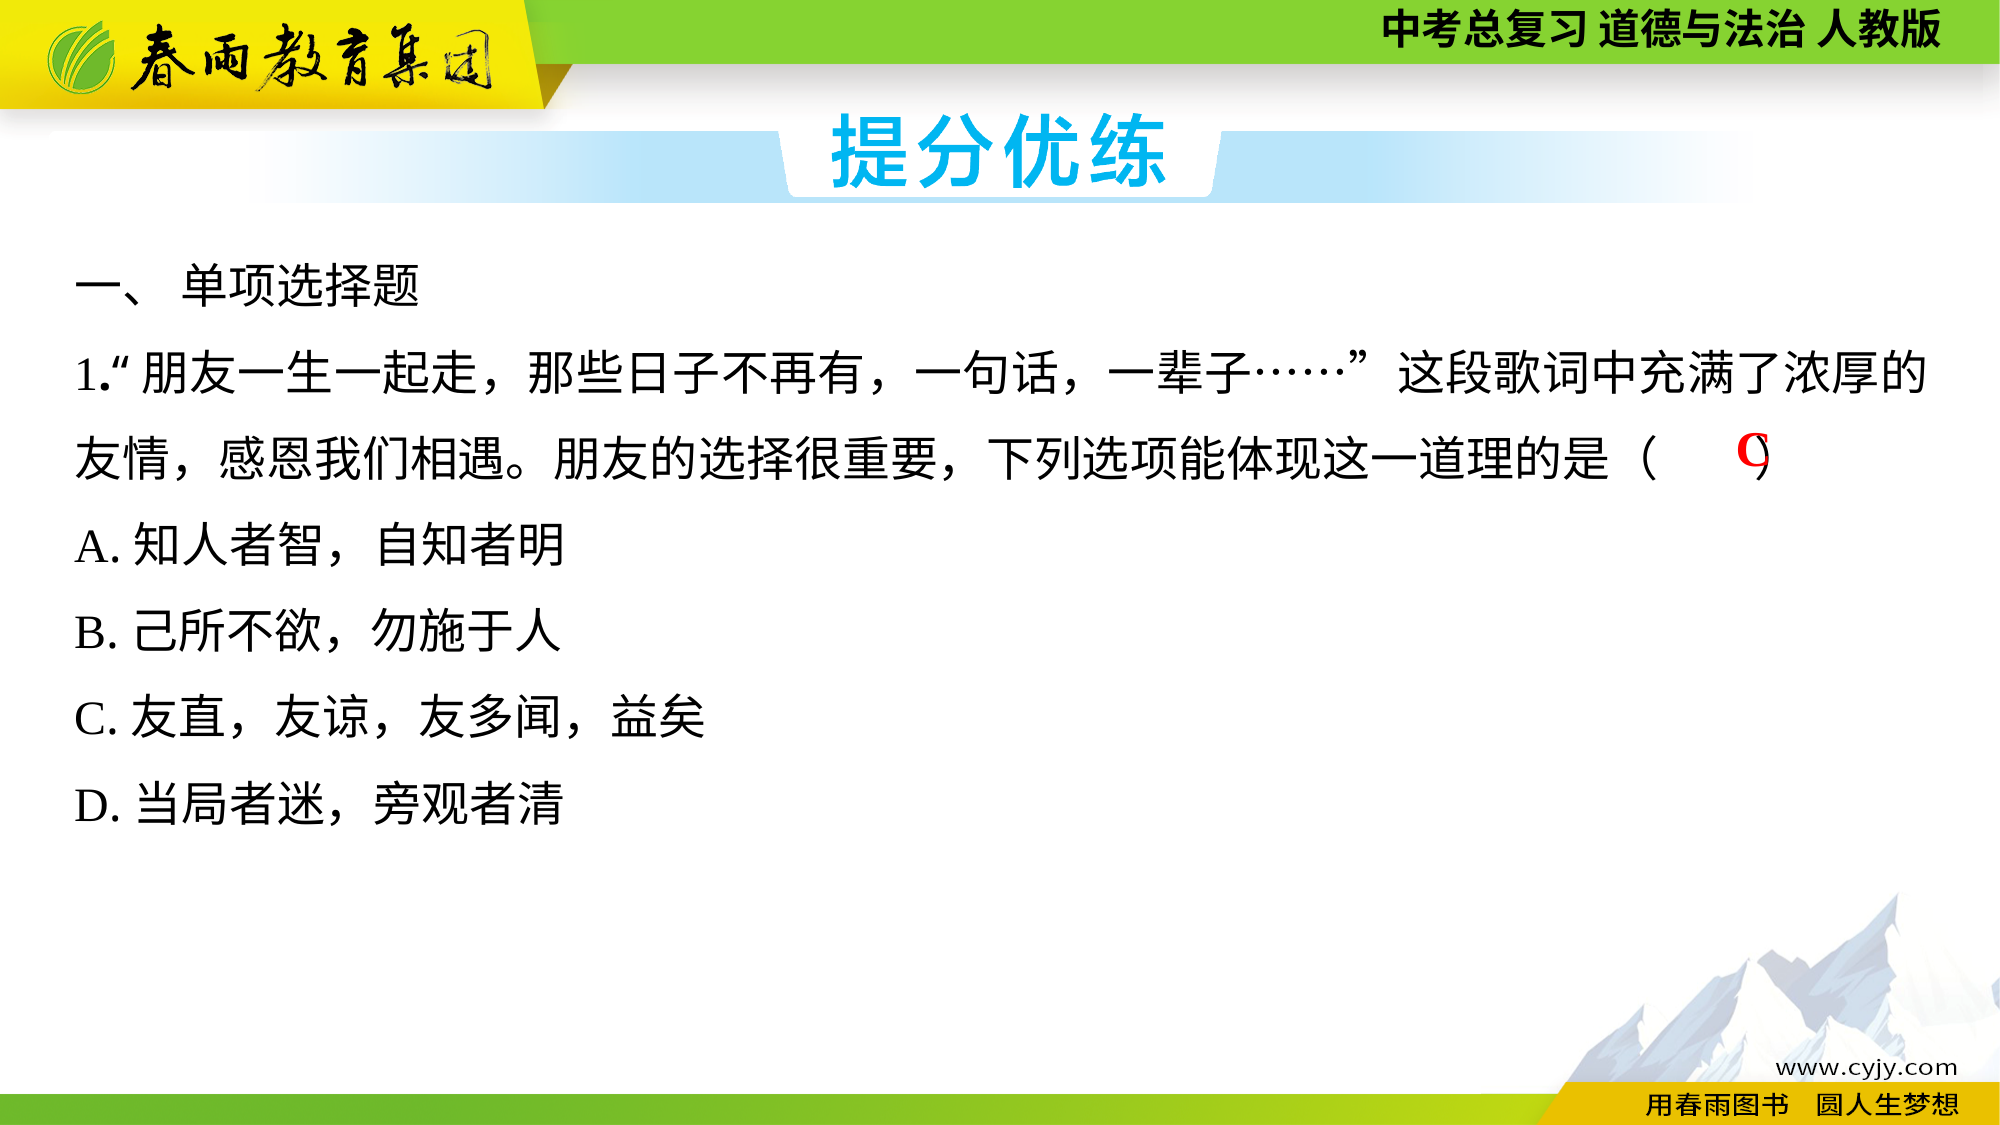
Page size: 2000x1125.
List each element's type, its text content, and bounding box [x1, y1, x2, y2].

text_box C [1720, 408, 1787, 484]
list 一、 单项选择题 1.“朋友一生一起走，那些日子不再有，一句话，一辈子……”这段歌词中充满了浓厚的友情，感恩我们相遇。朋友的选择很重要，下列选项能体现这一道理的是（ ） A.知人者智，自知者明 B.己所不欲，勿施于人 C.友直，友谅，友多闻，益矣 D.当局者迷，旁观者清 [59, 219, 1944, 834]
picture [0, 0, 2000, 1125]
